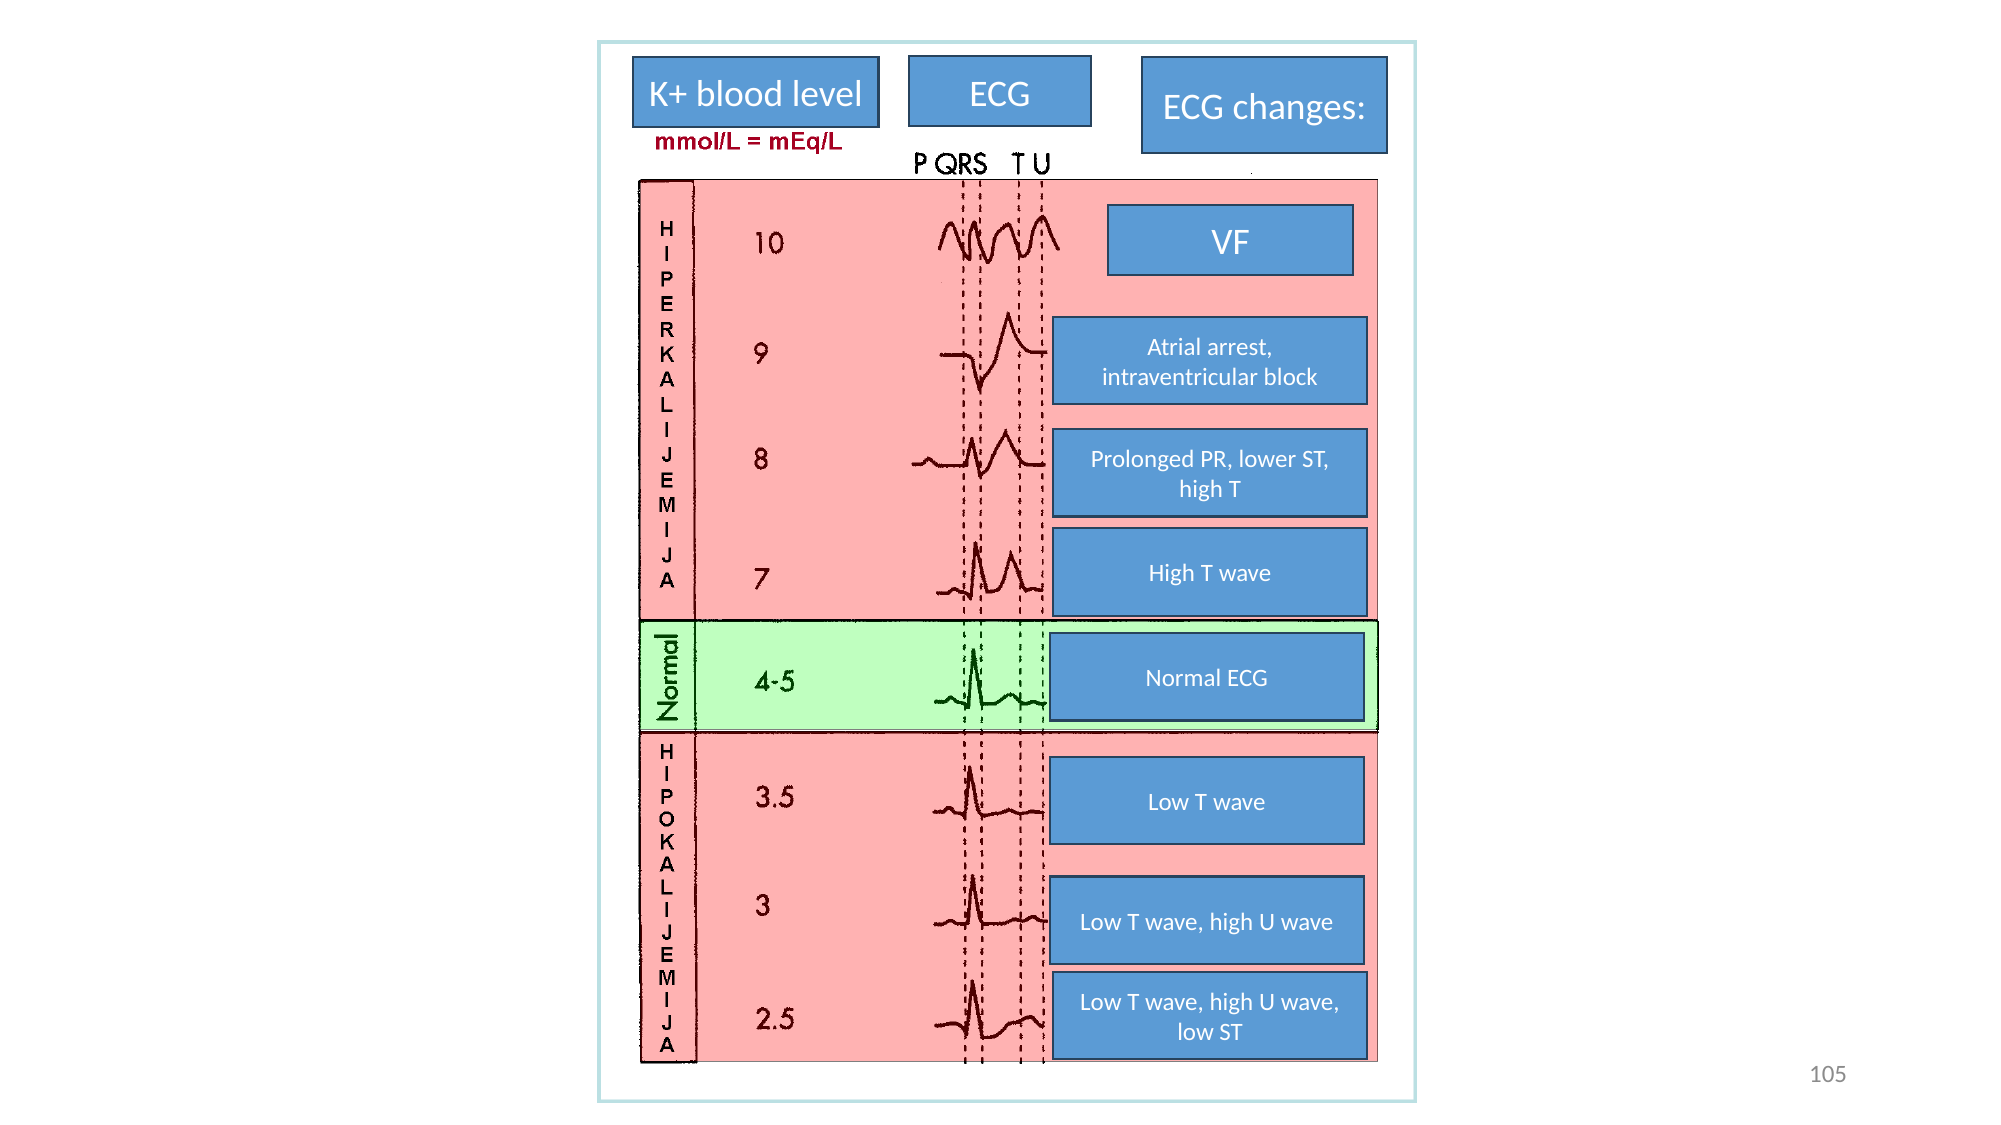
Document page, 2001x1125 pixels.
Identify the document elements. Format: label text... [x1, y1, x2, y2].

picture [597, 40, 1417, 1103]
slide_number 105 [1417, 1042, 1863, 1103]
